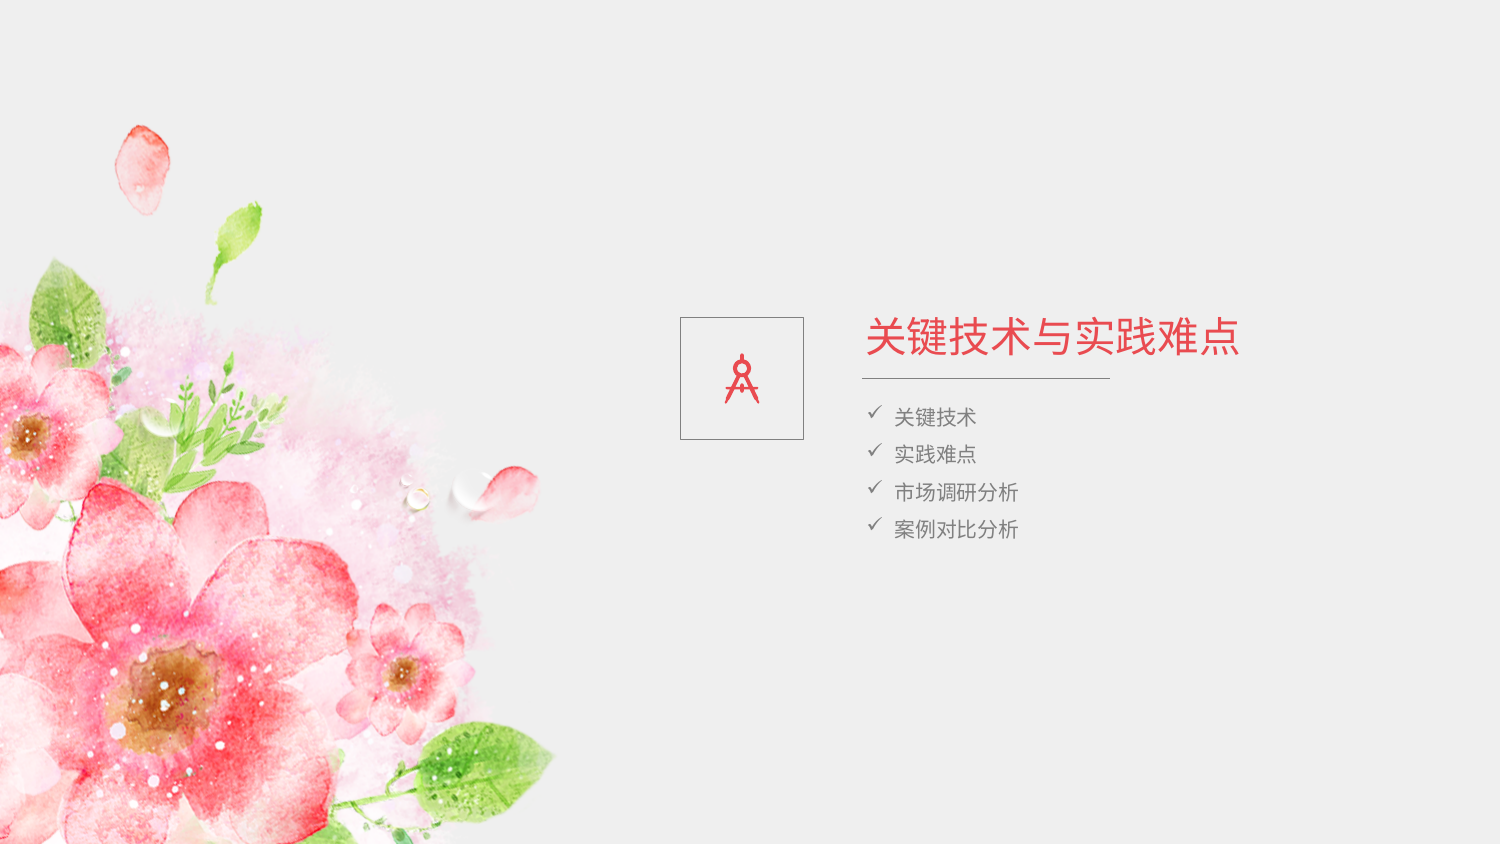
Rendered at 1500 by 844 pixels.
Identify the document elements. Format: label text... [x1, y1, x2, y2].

text_box 关键技术与实践难点 [850, 303, 1312, 369]
text_box [680, 317, 804, 440]
text_box [724, 353, 760, 404]
picture [0, 0, 1500, 844]
text_box 关键技术 实践难点 市场调研分析 案例对比分析 [851, 384, 1312, 549]
